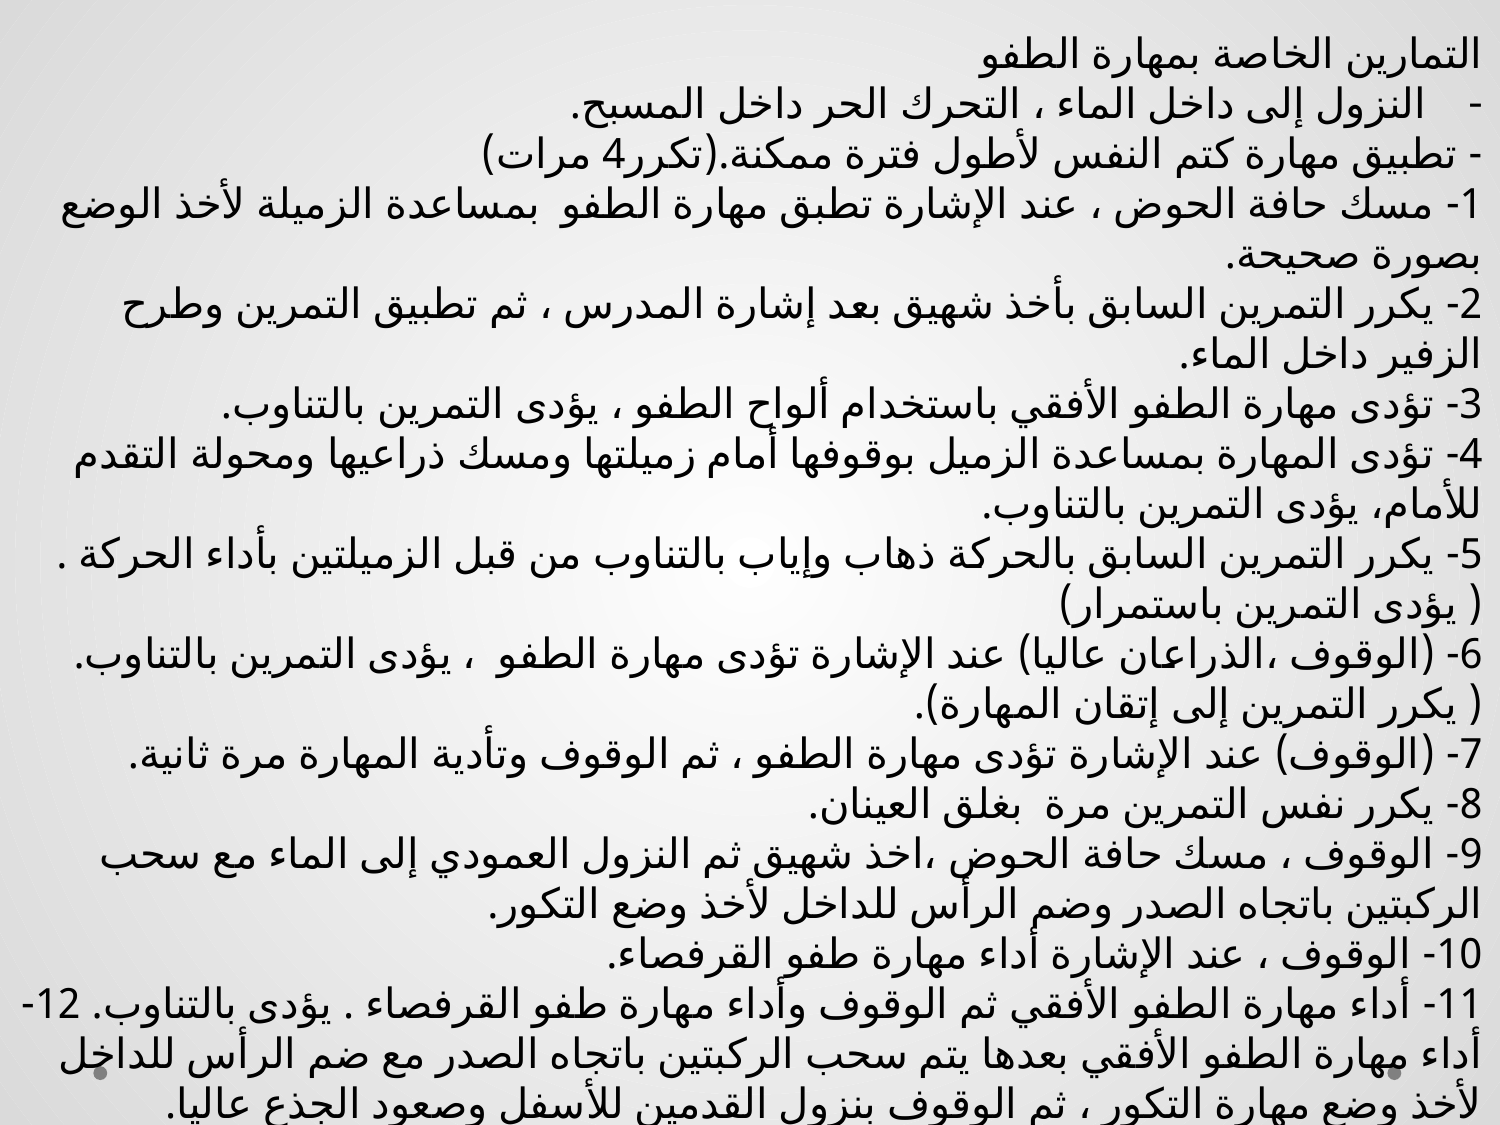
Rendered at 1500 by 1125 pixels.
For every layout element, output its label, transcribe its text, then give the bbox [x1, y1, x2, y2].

text_box التمارين الخاصة بمهارة الطفو النزول إلى داخل الماء ، التحرك الحر داخل المسبح. - تطبيق مهارة كتم النفس لأطول فترة ممكنة.(تكرر4 مرات) 1- مسك حافة الحوض ، عند الإشارة تطبق مهارة الطفو بمساعدة الزميلة لأخذ الوضع بصورة صحيحة. 2- يكرر التمرين السابق بأخذ شهيق بعد إشارة المدرس ، ثم تطبيق التمرين وطرح الزفير داخل الماء. 3- تؤدى مهارة الطفو الأفقي باستخدام ألواح الطفو ، يؤدى التمرين بالتناوب. 4- تؤدى المهارة بمساعدة الزميل بوقوفها أمام زميلتها ومسك ذراعيها ومحولة التقدم للأمام، يؤدى التمرين بالتناوب. 5- يكرر التمرين السابق بالحركة ذهاب وإياب بالتناوب من قبل الزميلتين بأداء الحركة . ( يؤدى التمرين باستمرار) 6- (الوقوف ،الذراعان عاليا) عند الإشارة تؤدى مهارة الطفو ، يؤدى التمرين بالتناوب. ( يكرر التمرين إلى إتقان المهارة). 7- (الوقوف) عند الإشارة تؤدى مهارة الطفو ، ثم الوقوف وتأدية المهارة مرة ثانية. 8- يكرر نفس التمرين مرة بغلق العينان. 9- الوقوف ، مسك حافة الحوض ،اخذ شهيق ثم النزول العمودي إلى الماء مع سحب الركبتين باتجاه الصدر وضم الرأس للداخل لأخذ وضع التكور. 10- الوقوف ، عند الإشارة أداء مهارة طفو القرفصاء. 11- أداء مهارة الطفو الأفقي ثم الوقوف وأداء مهارة طفو القرفصاء . يؤدى بالتناوب. 12- أداء مهارة الطفو الأفقي بعدها يتم سحب الركبتين باتجاه الصدر مع ضم الرأس للداخل لأخذ وضع مهارة التكور ، ثم الوقوف بنزول القدمين للأسفل وصعود الجذع عاليا. [0, 19, 1498, 1125]
